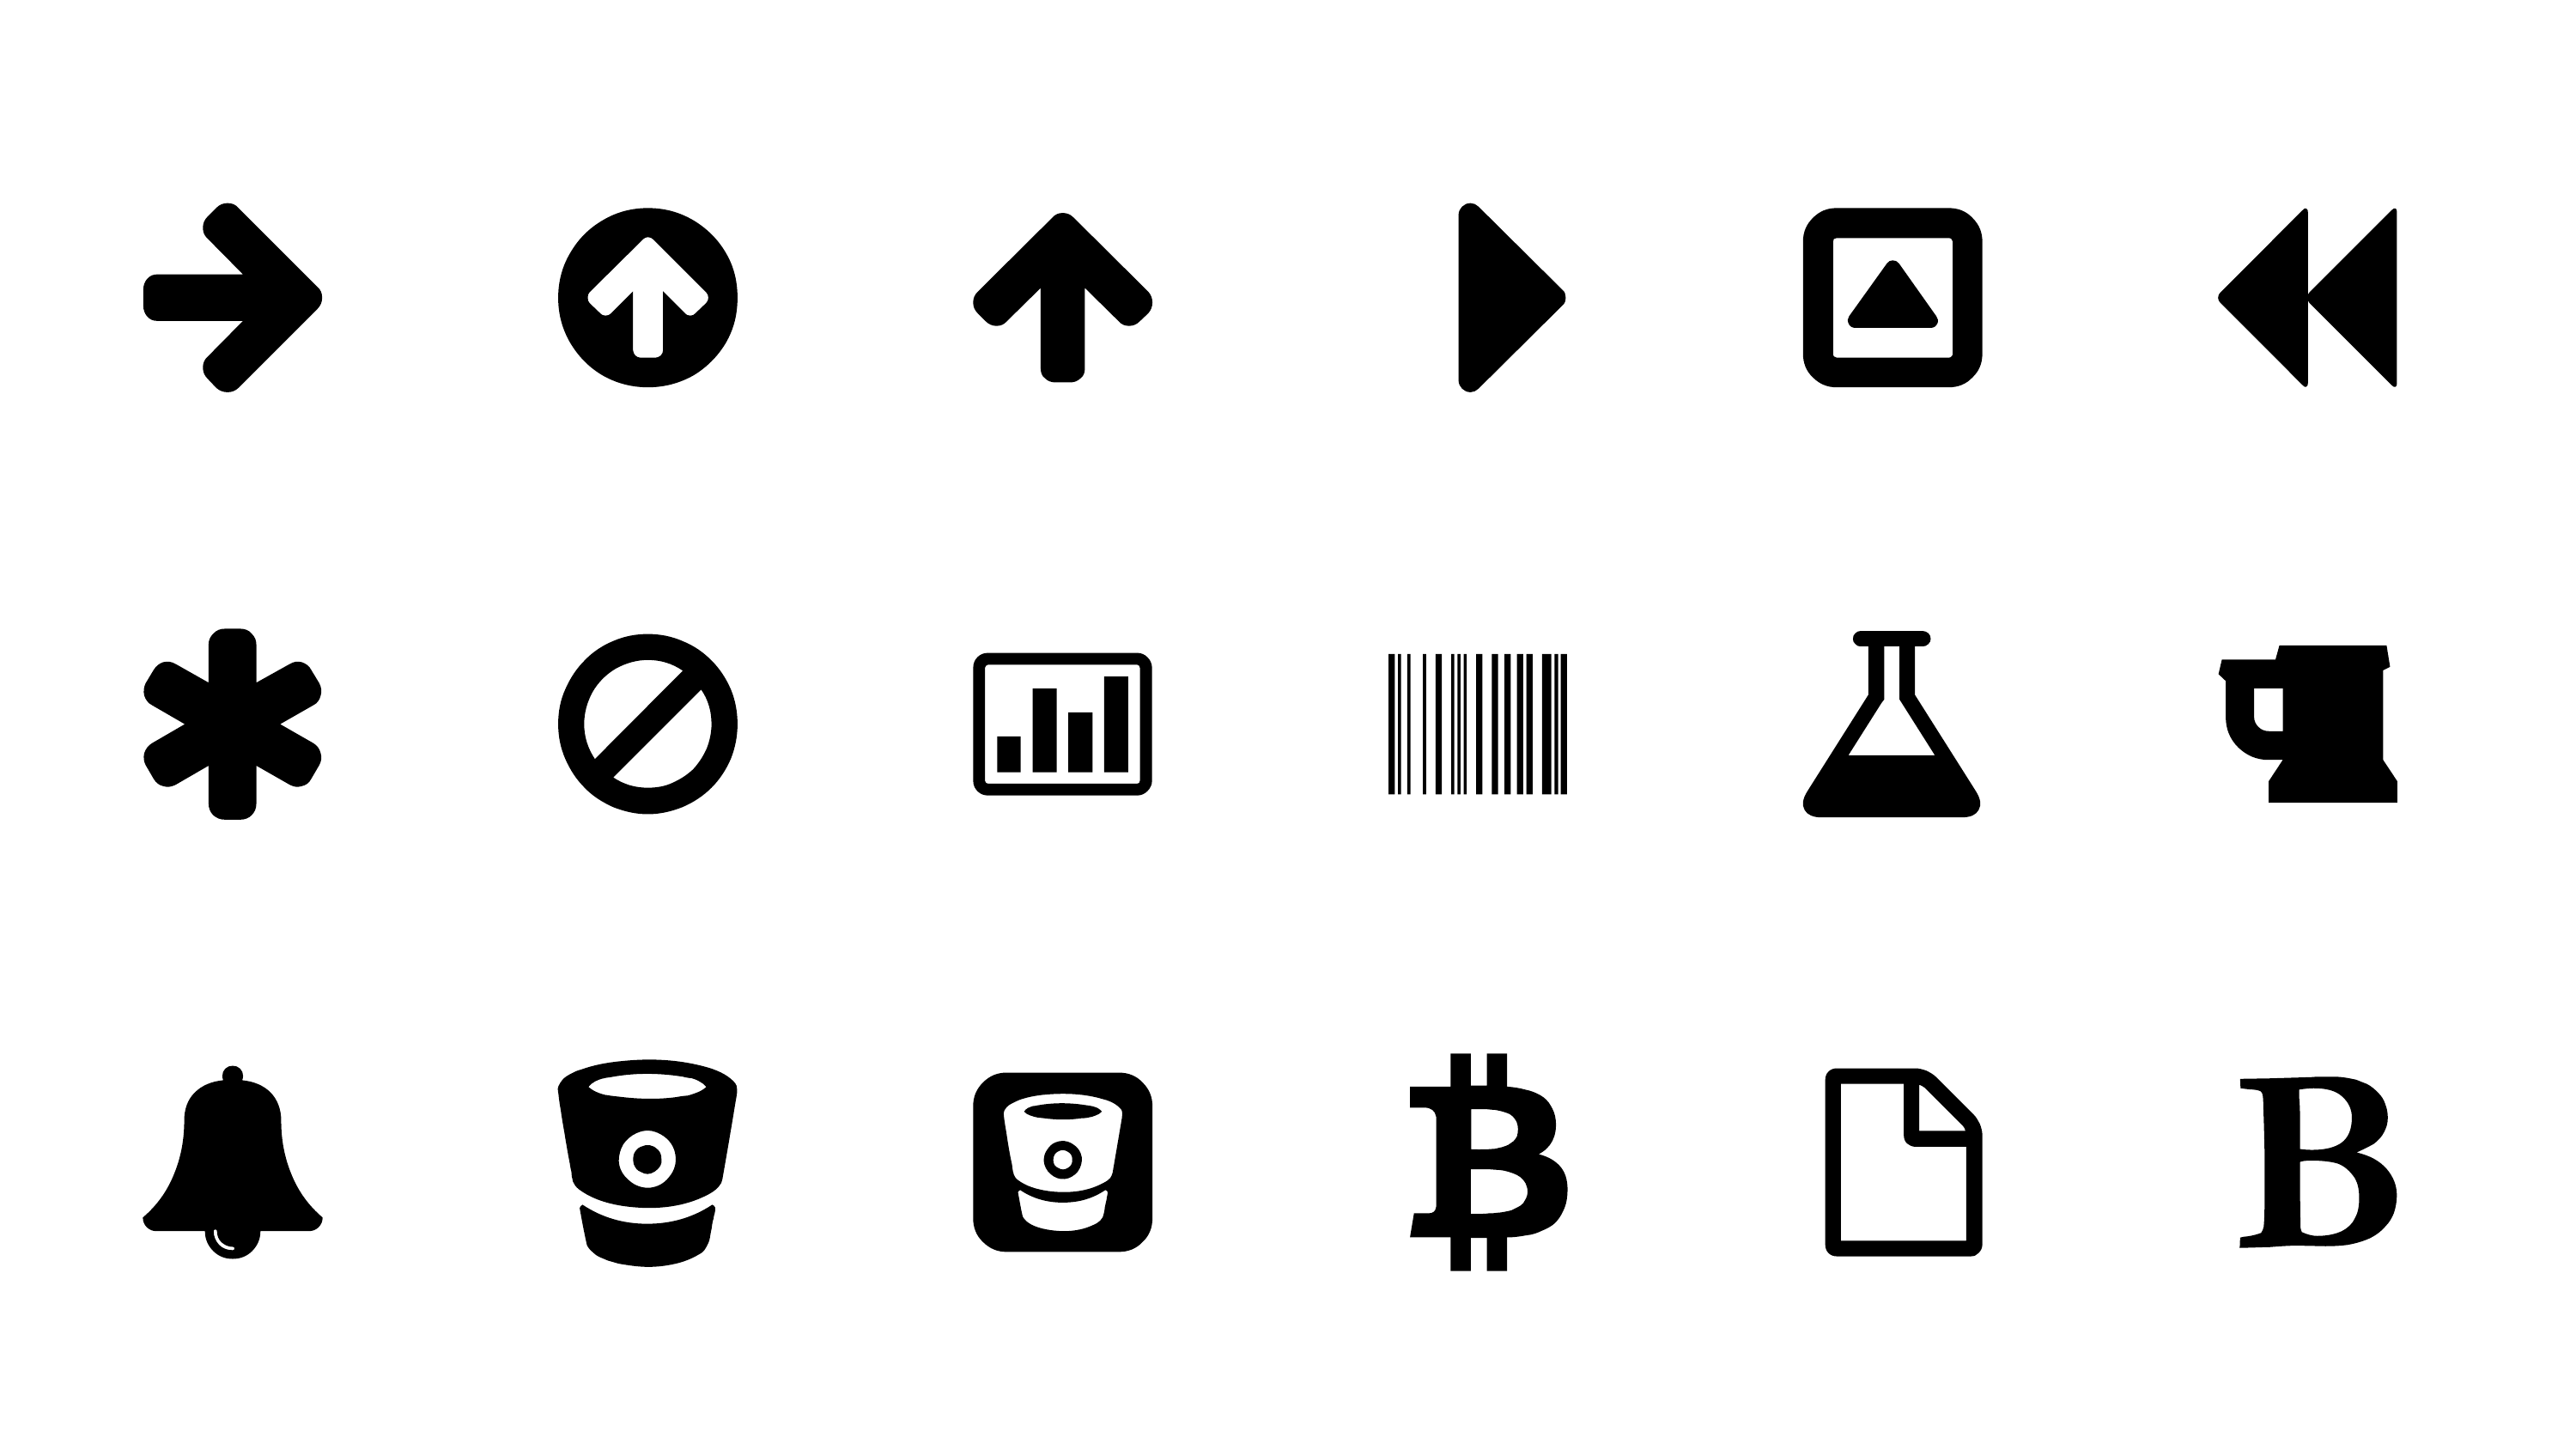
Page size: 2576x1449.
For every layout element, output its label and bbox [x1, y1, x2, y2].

text_box [558, 634, 738, 815]
text_box [558, 208, 738, 388]
text_box [973, 652, 1152, 796]
text_box [1802, 631, 1981, 818]
text_box [143, 628, 322, 820]
text_box [1410, 1053, 1568, 1271]
text_box [2239, 1076, 2397, 1248]
text_box [143, 1065, 323, 1259]
text_box [1458, 203, 1566, 392]
text_box [2218, 645, 2397, 803]
text_box [143, 203, 323, 392]
text_box [973, 213, 1153, 383]
text_box [1802, 208, 1983, 388]
text_box [1388, 653, 1568, 795]
text_box [1825, 1068, 1983, 1257]
text_box [973, 1072, 1153, 1252]
text_box [557, 1057, 738, 1268]
text_box [2218, 208, 2397, 387]
